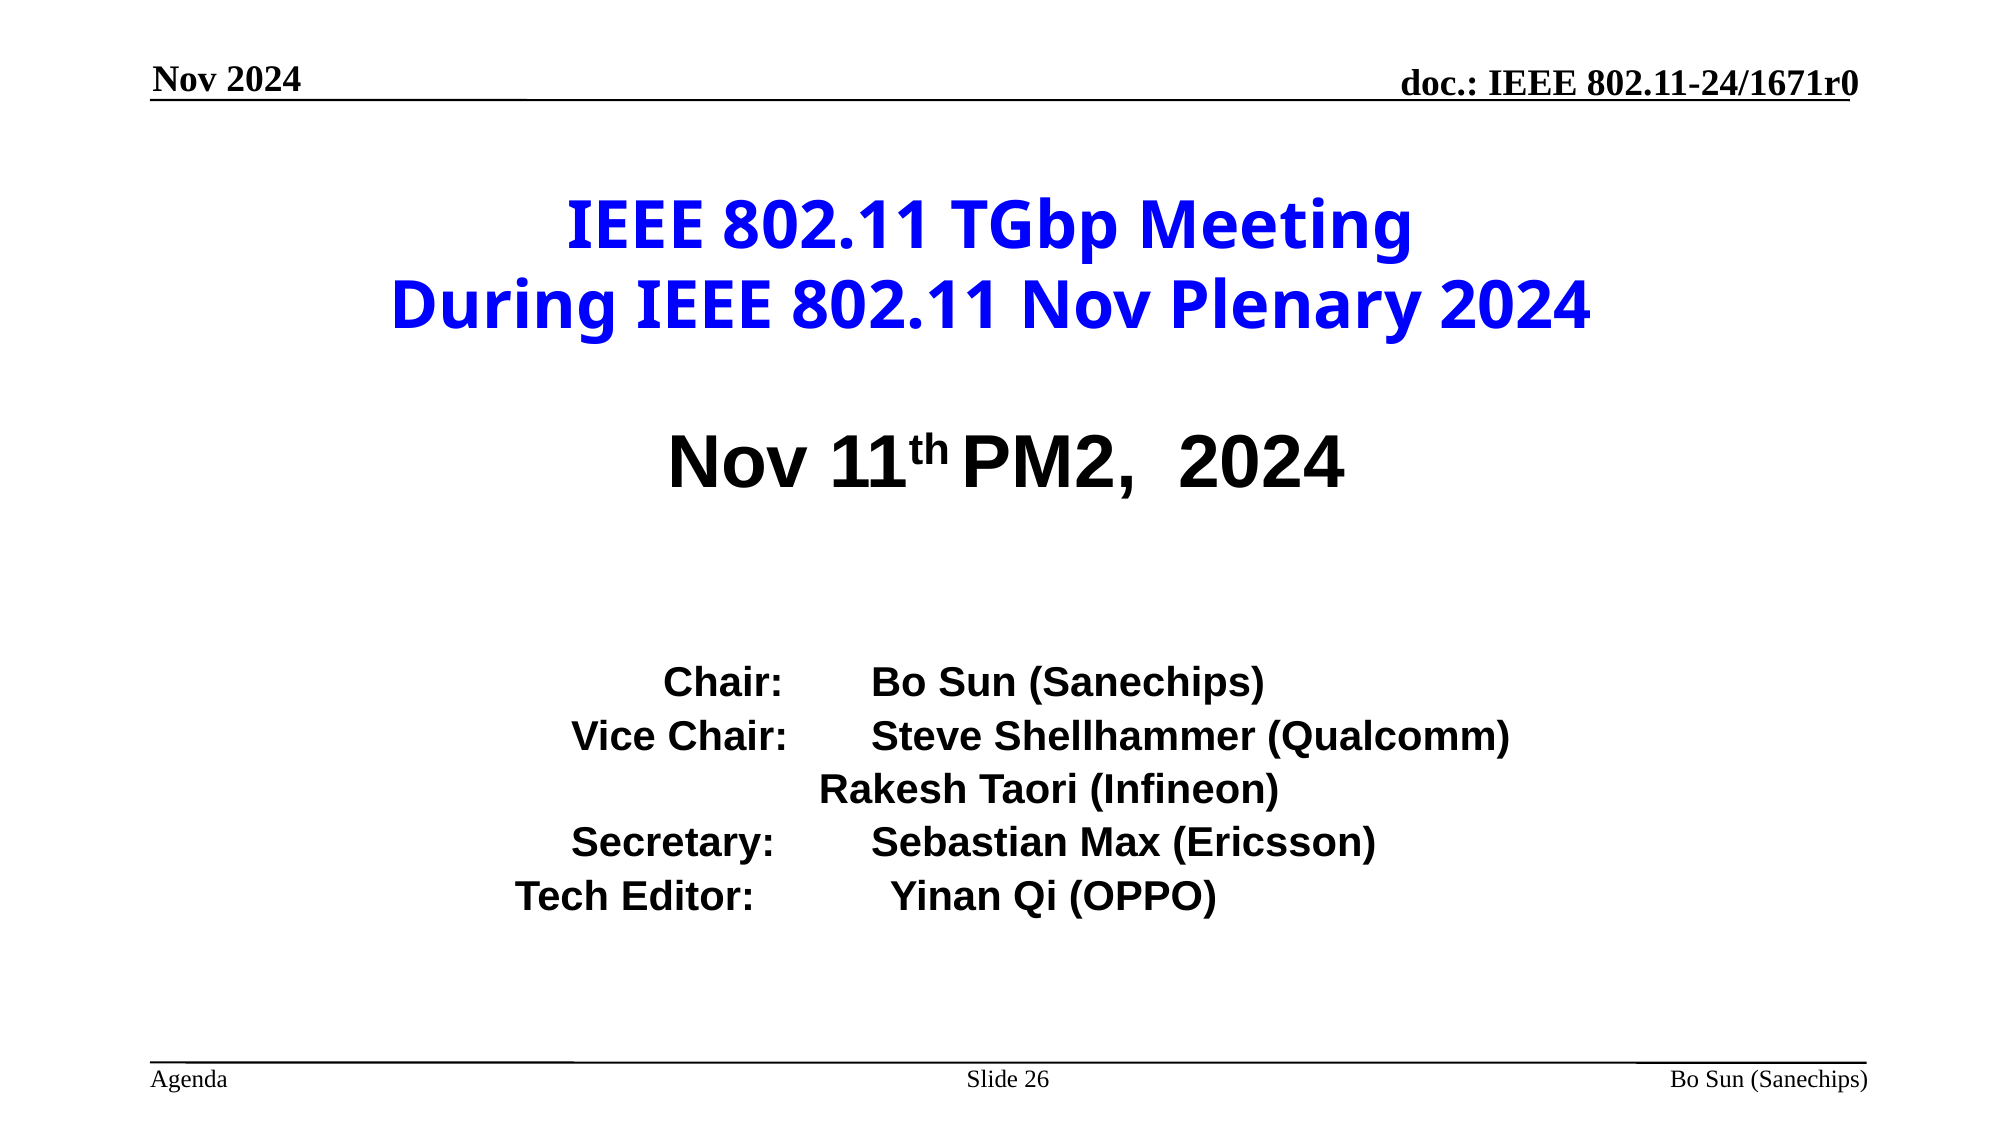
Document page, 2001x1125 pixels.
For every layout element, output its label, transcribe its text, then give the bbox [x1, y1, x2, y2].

footer Bo Sun (Sanechips) [1171, 1061, 1869, 1093]
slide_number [152, 54, 563, 100]
text_box IEEE 802.11 TGbp Meeting During IEEE 802.11 Nov Plenary 2024 [288, 112, 1695, 349]
slide_number Slide [949, 1061, 1067, 1123]
text_box Nov 11th PM2, 2024 Chair: Bo Sun (Sanechips) Vice Chair: Steve Shellhammer (Qualcomm) Rakesh Taori (Infineon) Secretary: Sebastian Max (Ericsson) Tech Editor: Yinan Qi (OPPO) [200, 349, 1813, 1027]
